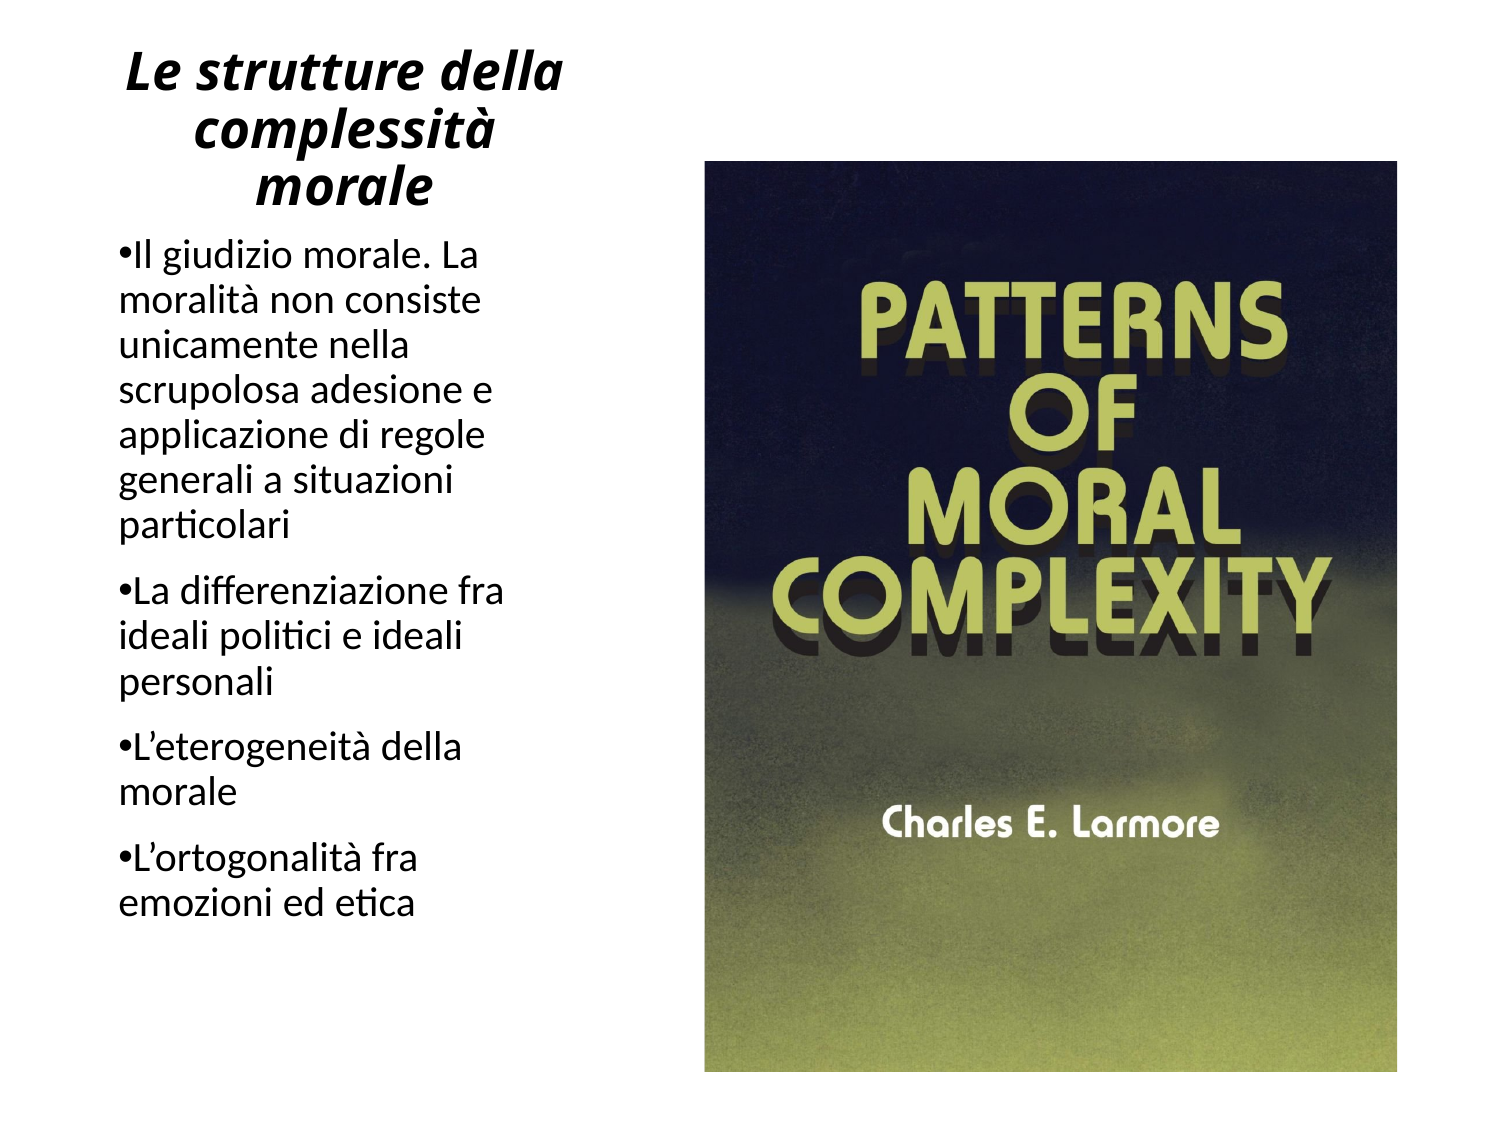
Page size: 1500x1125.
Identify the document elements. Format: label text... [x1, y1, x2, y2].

title Le strutture della complessità morale [103, 34, 588, 224]
list Il giudizio morale. La moralità non consiste unicamente nella scrupolosa adesione e applicazione di regole generali a situazioni particolari La differenziazione fra ideali politici e ideali personali L’eterogeneità della morale L’ortogonalità fra emozioni ed etica [103, 224, 588, 1072]
picture [704, 161, 1398, 1072]
